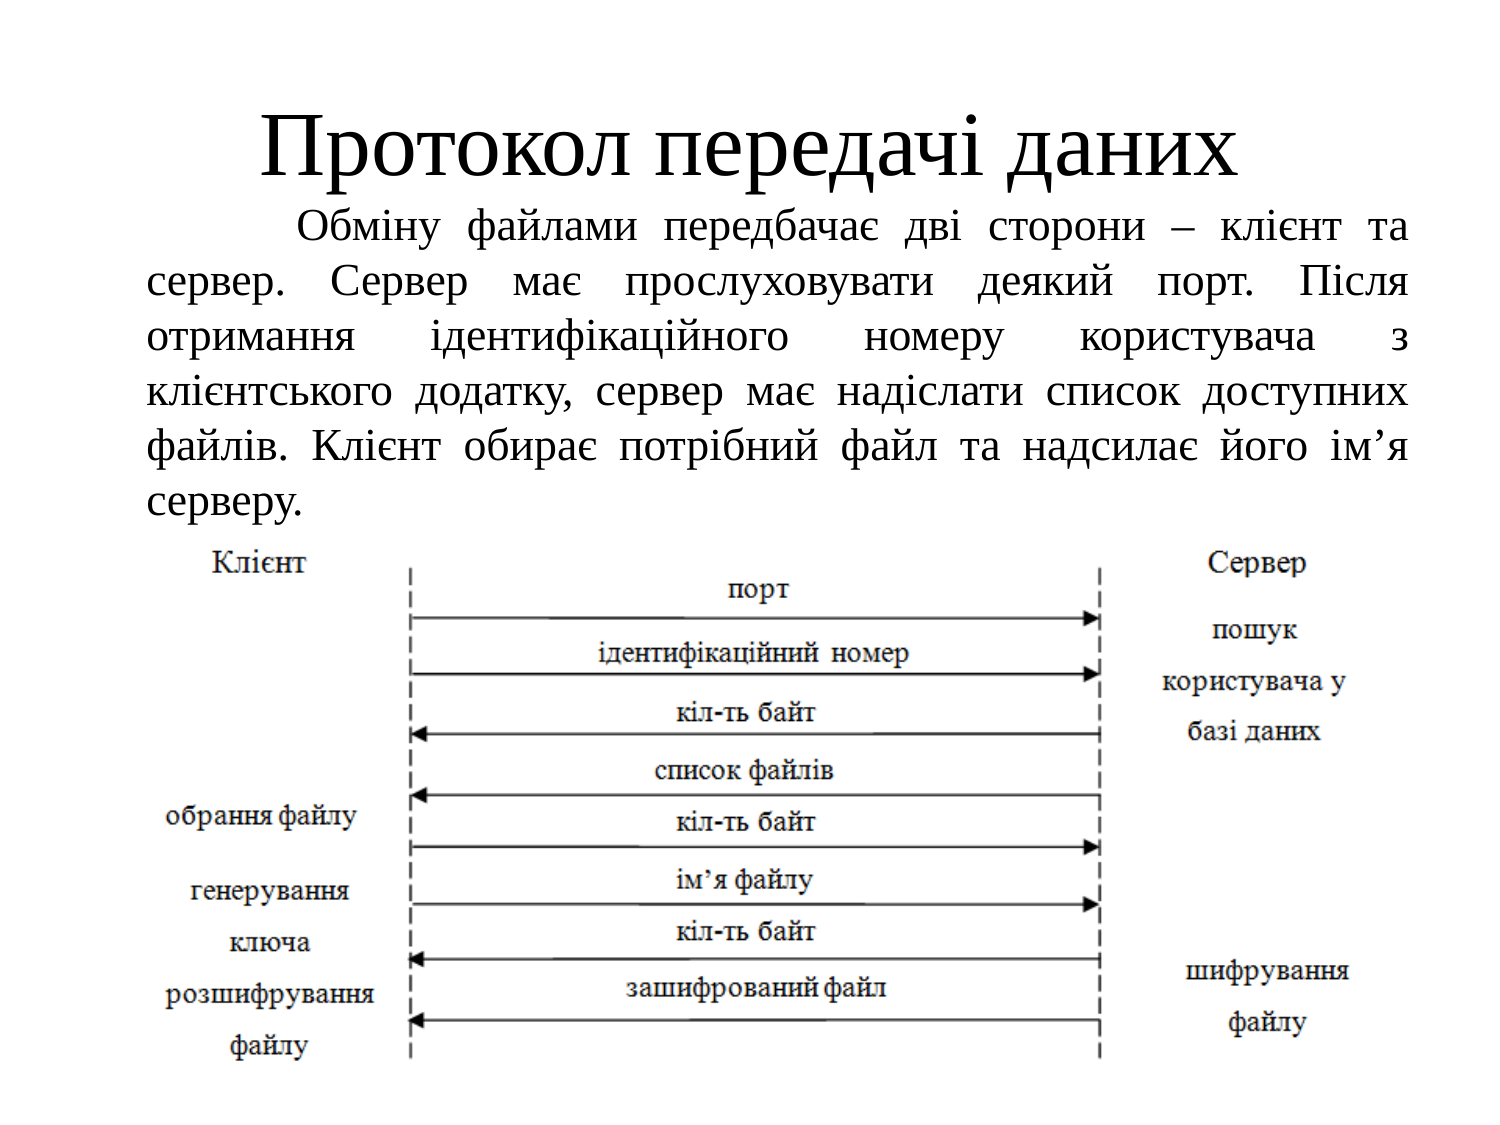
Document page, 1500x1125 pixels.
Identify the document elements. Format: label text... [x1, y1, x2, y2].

picture [149, 537, 1365, 1087]
title Протокол передачі даних [75, 45, 1425, 187]
list Обміну файлами передбачає дві сторони – клієнт та сервер. Сервер має прослуховувати деякий порт. Після отримання ідентифікаційного номеру користувача з клієнтського додатку, сервер має надіслати список доступних файлів. Клієнт обирає потрібний файл та надсилає його ім’я серверу. Визначений файл сервер шифрує та надсилає клієнту. [75, 187, 1425, 1005]
